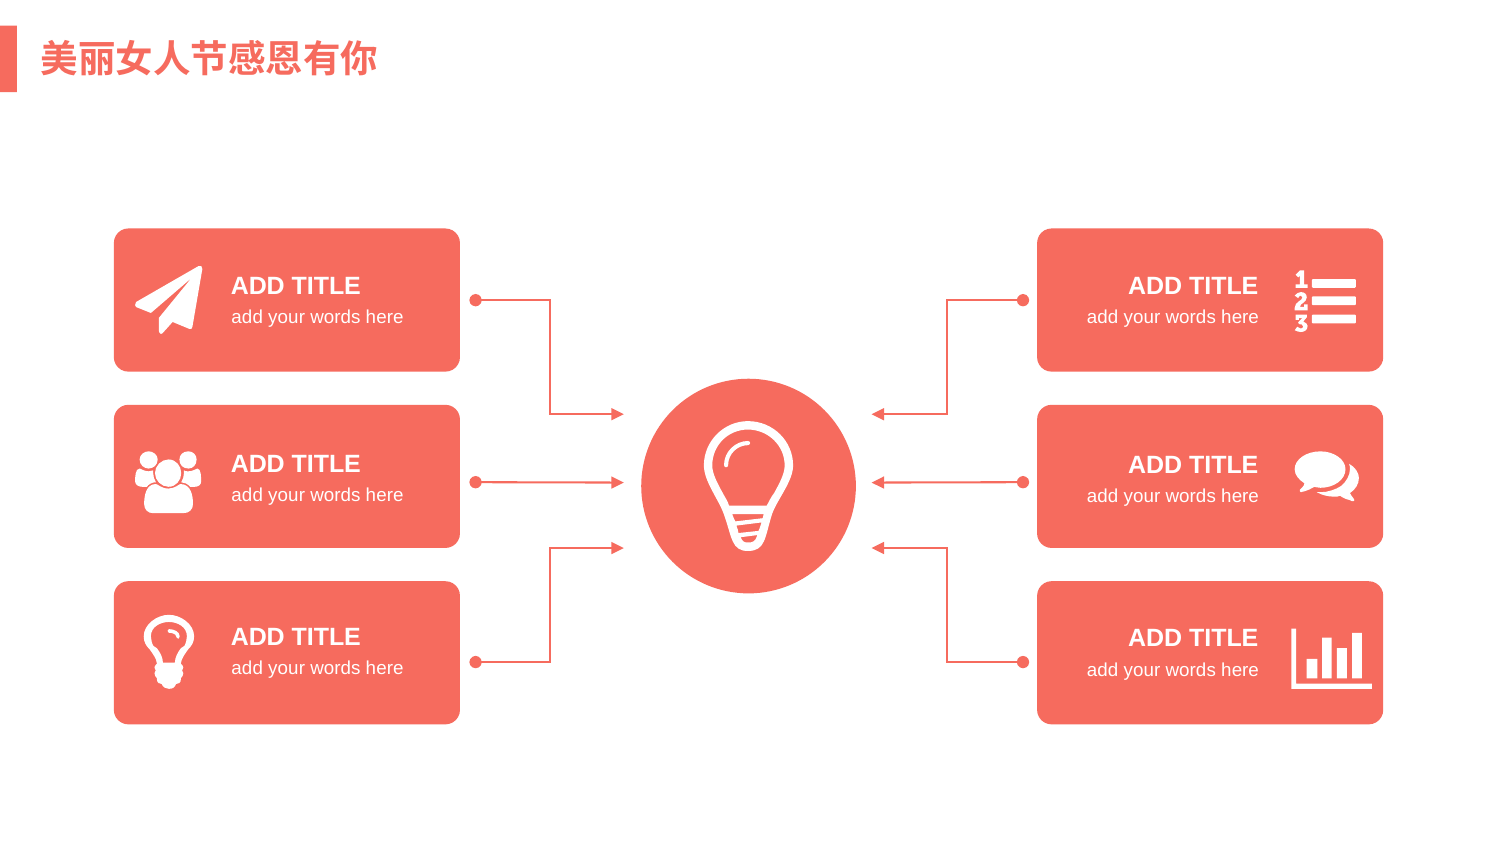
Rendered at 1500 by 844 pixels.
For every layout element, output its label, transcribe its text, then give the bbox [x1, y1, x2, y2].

text_box ADD TITLE [1066, 269, 1259, 300]
text_box [113, 228, 460, 372]
text_box [1294, 314, 1308, 333]
text_box [1294, 451, 1346, 493]
text_box [113, 581, 460, 725]
text_box [1311, 314, 1356, 324]
text_box [1311, 279, 1356, 288]
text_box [475, 299, 624, 415]
text_box [143, 614, 195, 689]
text_box [1037, 228, 1384, 372]
text_box add your words here [231, 655, 424, 679]
text_box [135, 451, 202, 514]
text_box [1316, 463, 1359, 502]
text_box [0, 24, 19, 94]
text_box ADD TITLE [230, 447, 423, 478]
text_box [871, 547, 1024, 663]
text_box 美丽女人节感恩有你 [29, 29, 459, 86]
text_box [113, 404, 460, 548]
text_box [1311, 296, 1356, 306]
text_box add your words here [1066, 305, 1259, 328]
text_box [871, 299, 1024, 415]
text_box add your words here [1066, 657, 1259, 680]
text_box [1037, 581, 1384, 725]
text_box [724, 440, 751, 468]
text_box add your words here [231, 482, 424, 506]
text_box add your words here [231, 305, 424, 328]
text_box ADD TITLE [1066, 448, 1259, 479]
text_box [135, 266, 203, 334]
text_box ADD TITLE [230, 620, 423, 651]
text_box [703, 421, 794, 551]
text_box ADD TITLE [230, 269, 423, 300]
text_box ADD TITLE [1066, 621, 1259, 652]
text_box [1295, 270, 1308, 288]
text_box [1294, 292, 1308, 311]
text_box [641, 378, 856, 594]
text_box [475, 547, 624, 663]
text_box add your words here [1066, 483, 1259, 507]
text_box [1291, 628, 1372, 689]
text_box [1037, 404, 1384, 548]
